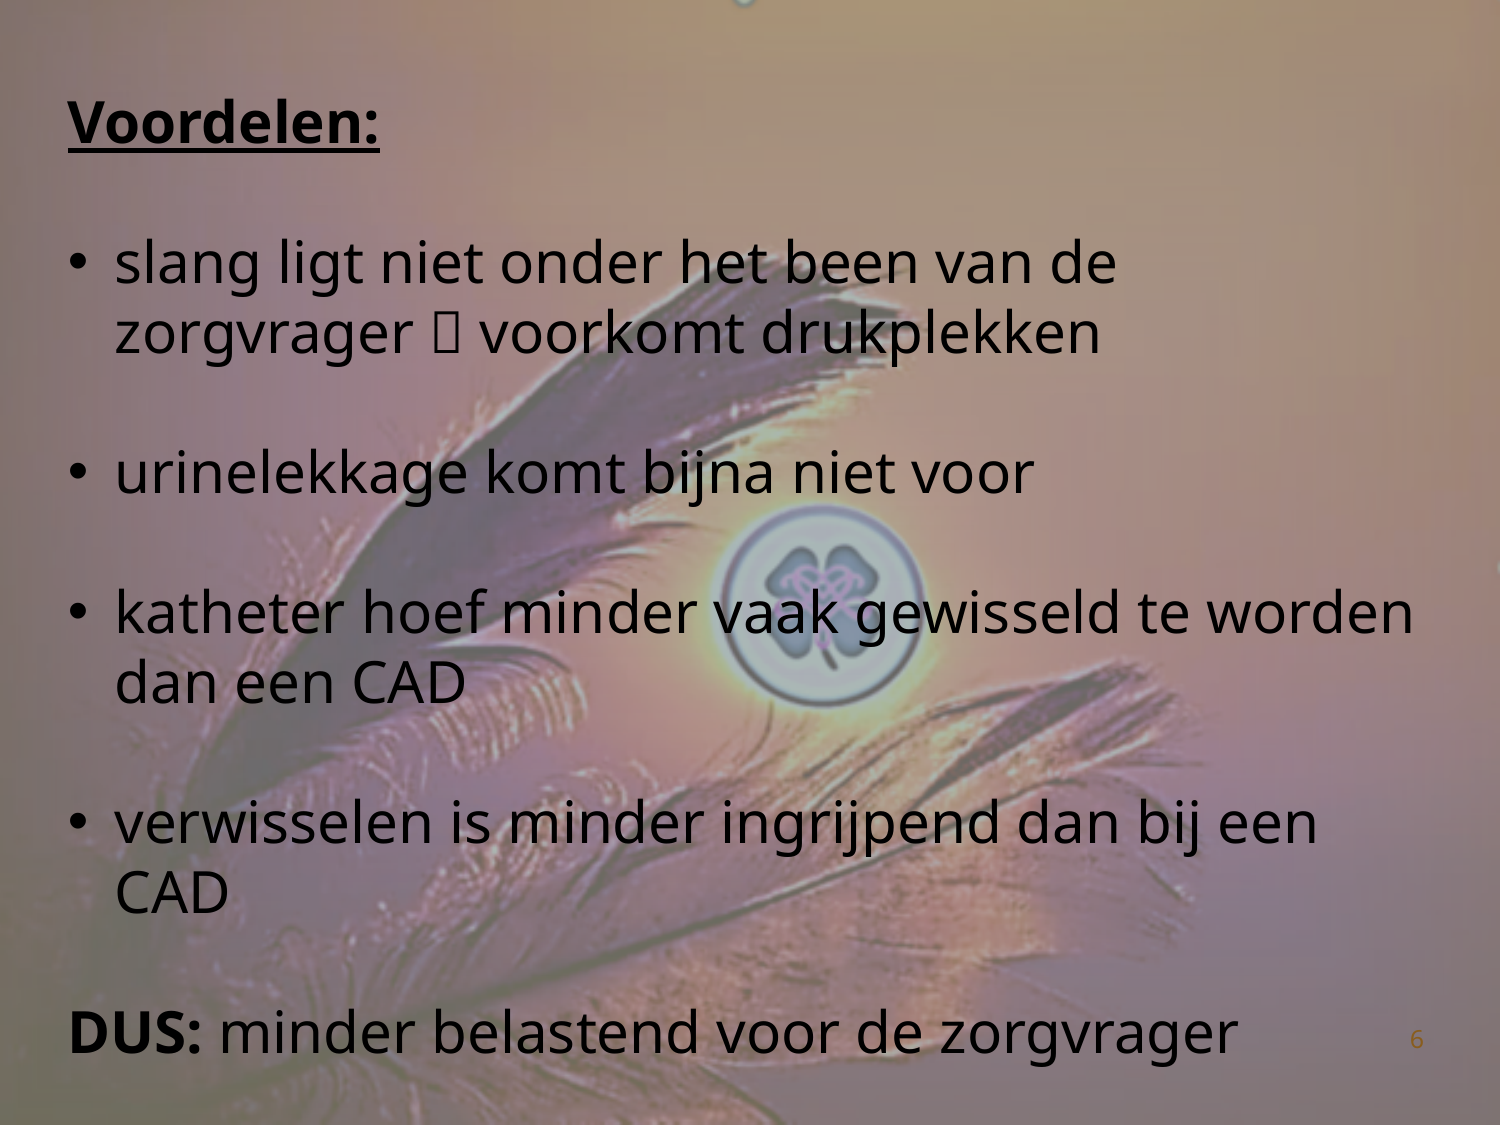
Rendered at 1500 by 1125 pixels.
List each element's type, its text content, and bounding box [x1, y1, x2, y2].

slide_number 6 [1089, 1010, 1440, 1071]
text_box Voordelen: slang ligt niet onder het been van de zorgvrager  voorkomt drukplekken urinelekkage komt bijna niet voor katheter hoef minder vaak gewisseld te worden dan een CAD verwisselen is minder ingrijpend dan bij een CAD DUS: minder belastend voor de zorgvrager [53, 78, 1447, 1073]
